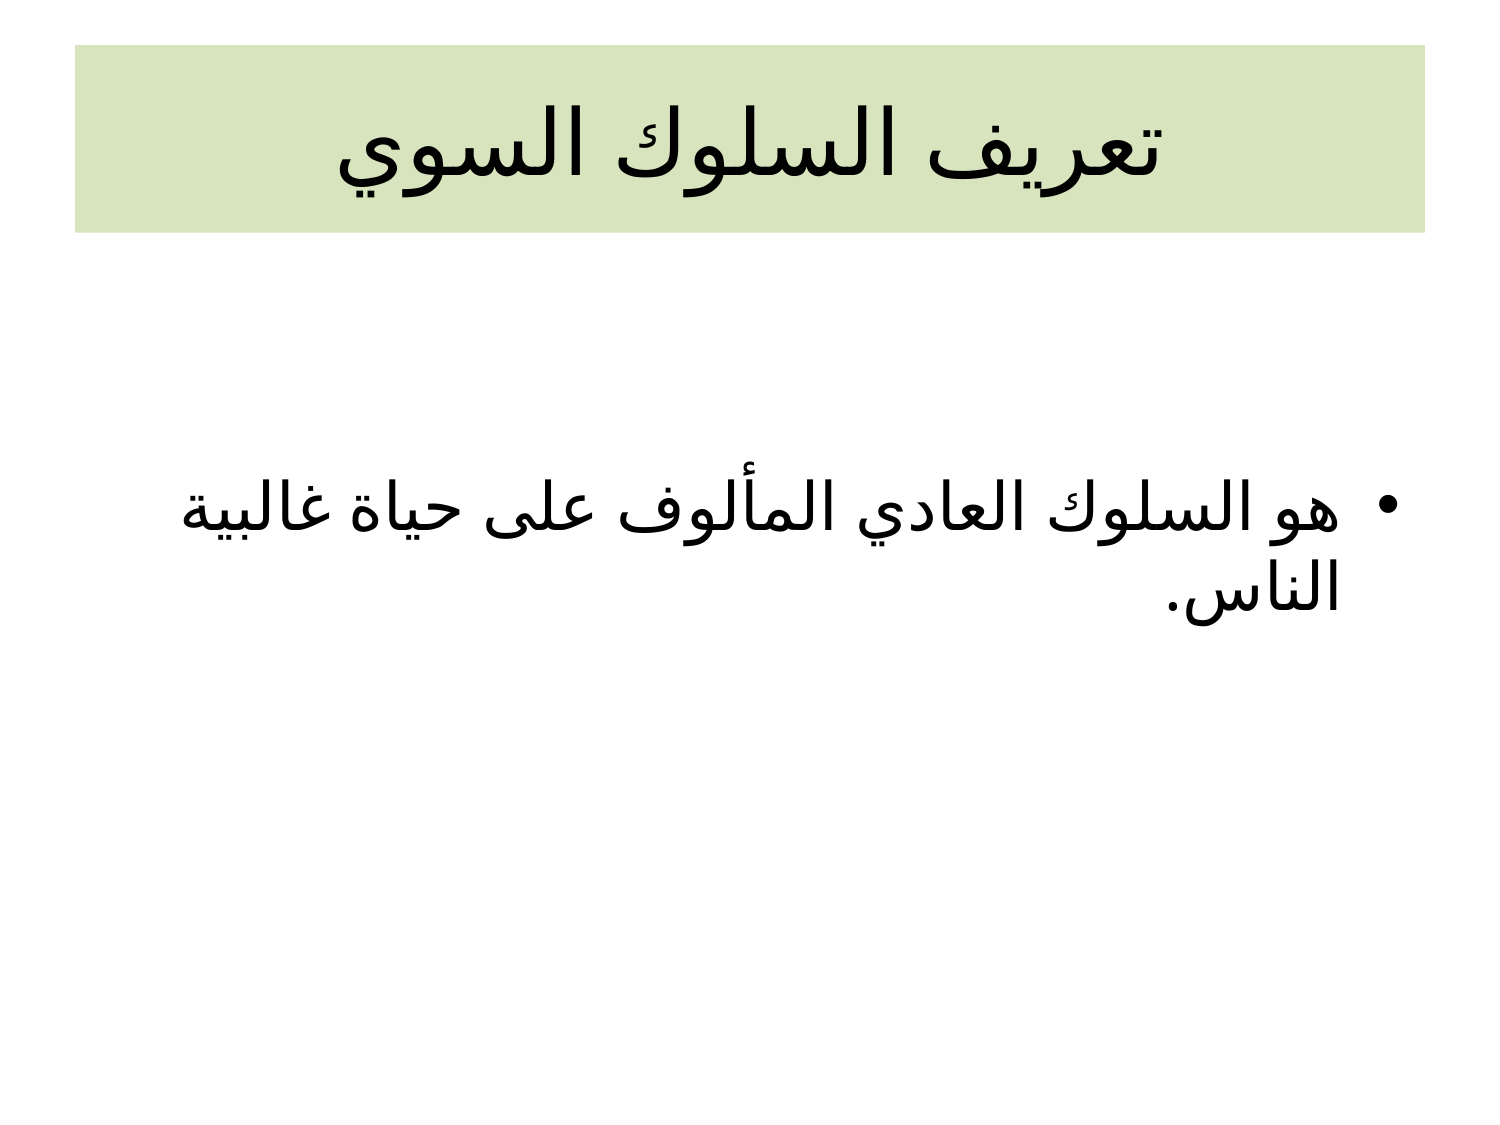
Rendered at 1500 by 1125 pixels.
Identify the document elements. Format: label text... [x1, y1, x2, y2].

title تعريف السلوك السوي [75, 45, 1425, 233]
list هو السلوك العادي المألوف على حياة غالبية الناس. [64, 456, 1415, 563]
